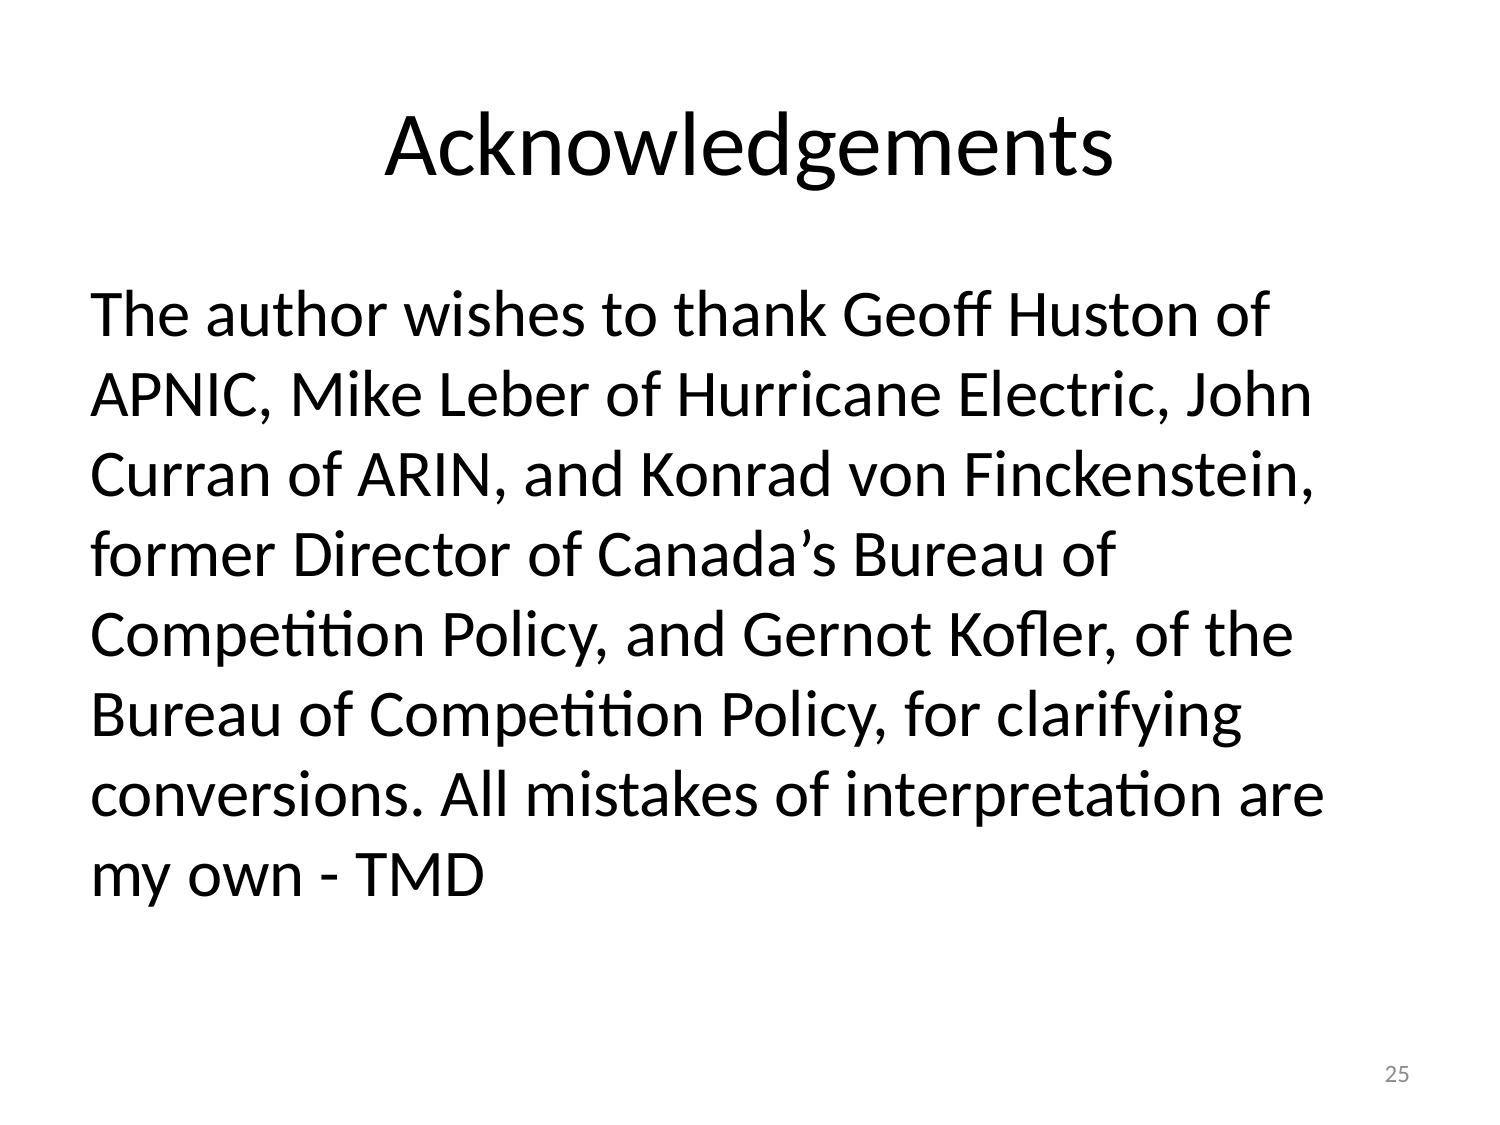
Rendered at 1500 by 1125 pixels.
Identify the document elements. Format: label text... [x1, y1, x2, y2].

title Acknowledgements [75, 45, 1425, 233]
slide_number 25 [1074, 1042, 1425, 1103]
list The author wishes to thank Geoff Huston of APNIC, Mike Leber of Hurricane Electric, John Curran of ARIN, and Konrad von Finckenstein, former Director of Canada’s Bureau of Competition Policy, and Gernot Kofler, of the Bureau of Competition Policy, for clarifying conversions. All mistakes of interpretation are my own - TMD [75, 262, 1425, 1005]
